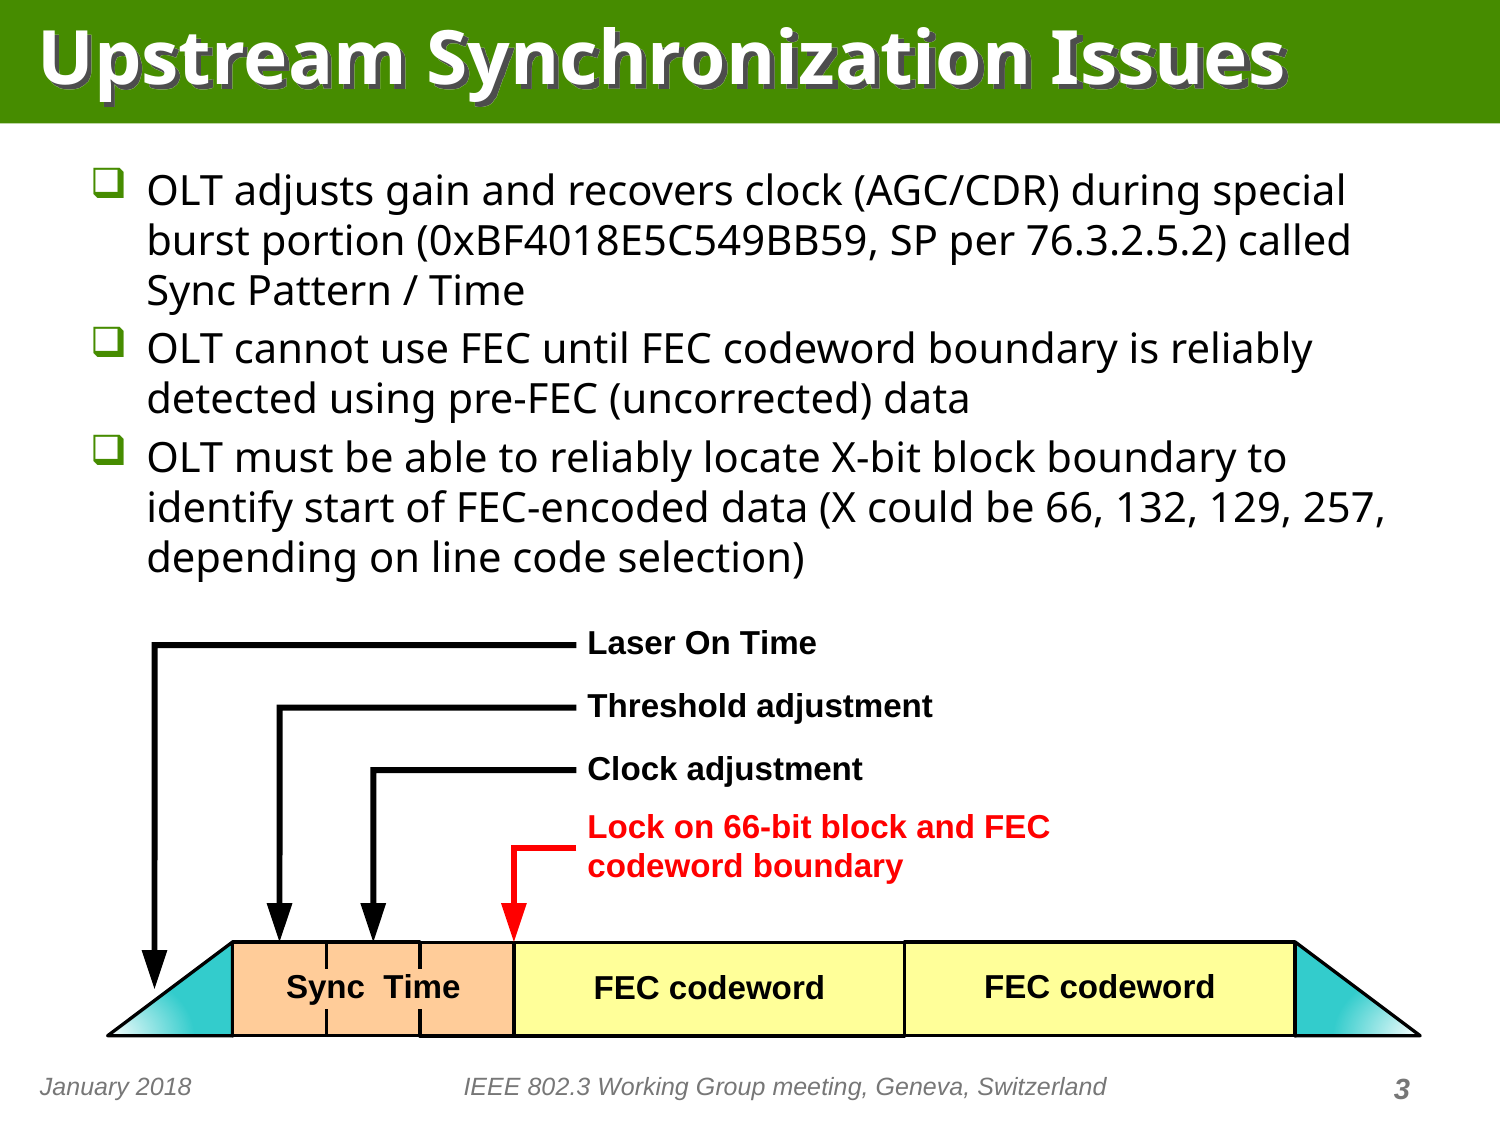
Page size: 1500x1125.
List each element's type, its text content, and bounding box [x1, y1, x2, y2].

slide_number 3 [1237, 1062, 1426, 1103]
picture [102, 616, 1426, 1042]
list OLT adjusts gain and recovers clock (AGC/CDR) during special burst portion (0xBF4018E5C549BB59, SP per 76.3.2.5.2) called Sync Pattern / Time OLT cannot use FEC until FEC codeword boundary is reliably detected using pre-FEC (uncorrected) data OLT must be able to reliably locate X-bit block boundary to identify start of FEC-encoded data (X could be 66, 132, 129, 257, depending on line code selection) [75, 156, 1425, 1041]
footer IEEE 802.3 Working Group meeting, Geneva, Switzerland [360, 1062, 1212, 1103]
title Upstream Synchronization Issues [37, 4, 1462, 105]
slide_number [24, 1062, 337, 1103]
